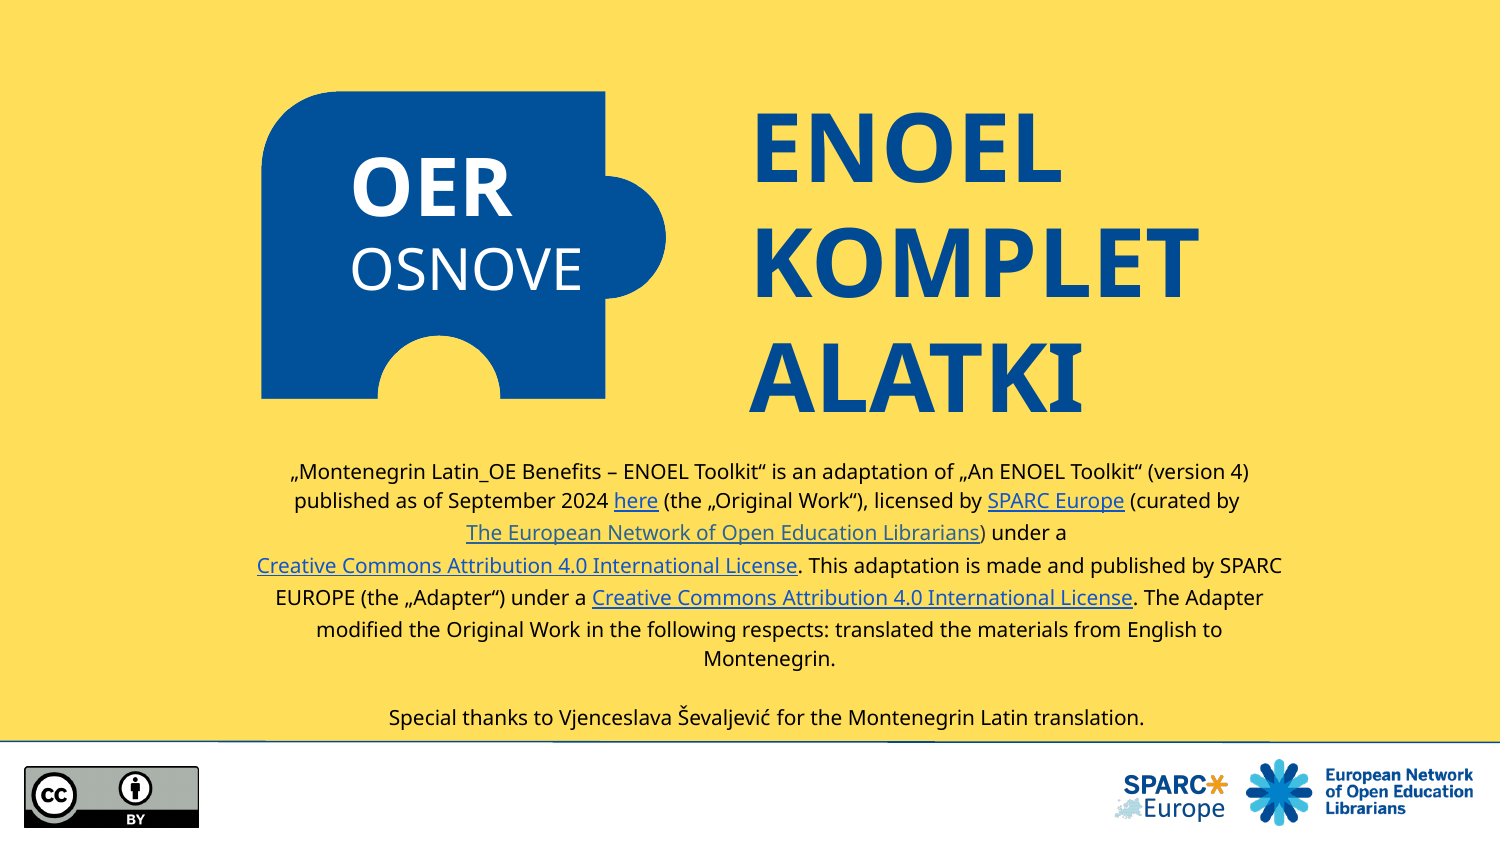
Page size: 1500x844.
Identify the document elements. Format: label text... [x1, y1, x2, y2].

picture [1246, 759, 1473, 826]
text_box ENOEL KOMPLET ALATKI [734, 72, 1386, 448]
text_box „Montenegrin Latin_OE Benefits – ENOEL Toolkit“ is an adaptation of „An ENOEL Toolkit“ (version 4) published as of September 2024 here (the „Original Work“), licensed by SPARC Europe (curated by The European Network of Open Education Librarians) under a Creative Commons Attribution 4.0 International License. This adaptation is made and published by SPARC EUROPE (the „Adapter“) under a Creative Commons Attribution 4.0 International License. The Adapter modified the Original Work in the following respects: translated the materials from English to Montenegrin. Special thanks to Vjenceslava Ševaljević for the Montenegrin Latin translation. [243, 442, 1296, 739]
picture [261, 91, 666, 399]
picture [24, 765, 199, 828]
text_box OER OSNOVE [671, 116, 951, 321]
text_box [0, 750, 1500, 844]
picture [1114, 757, 1232, 824]
